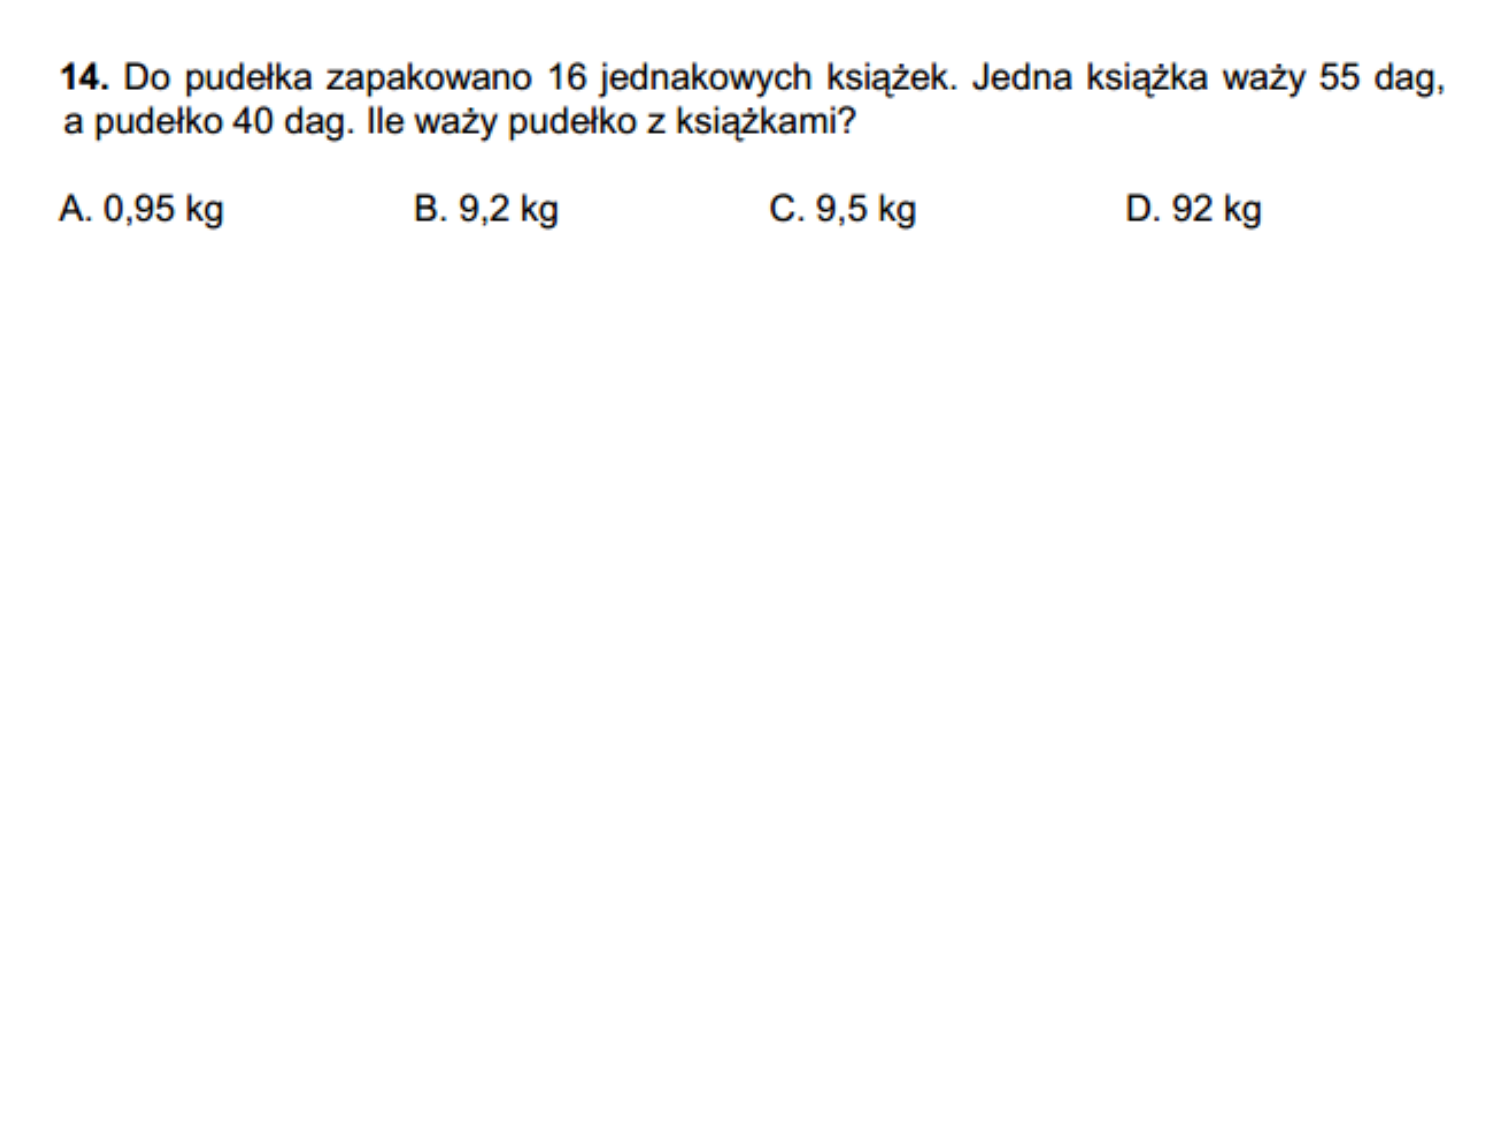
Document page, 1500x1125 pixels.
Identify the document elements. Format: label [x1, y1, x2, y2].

picture [29, 30, 1470, 271]
